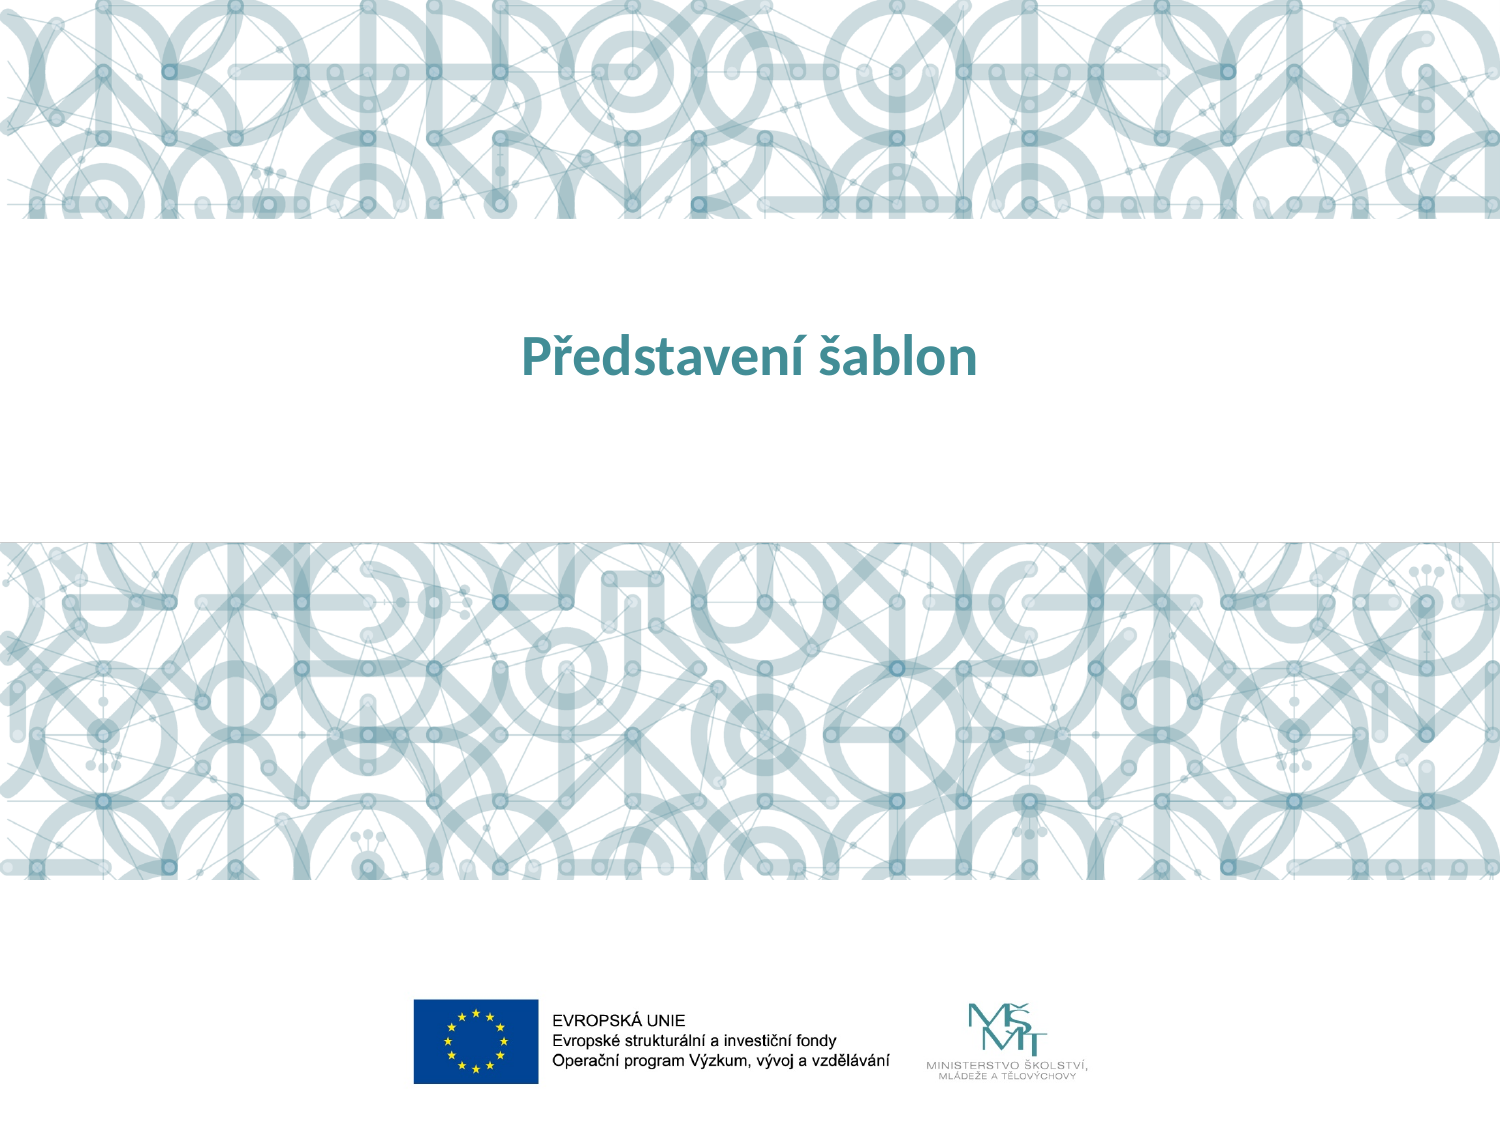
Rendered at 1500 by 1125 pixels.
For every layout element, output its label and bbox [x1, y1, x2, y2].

picture [0, 0, 1500, 880]
picture [371, 957, 1129, 1125]
